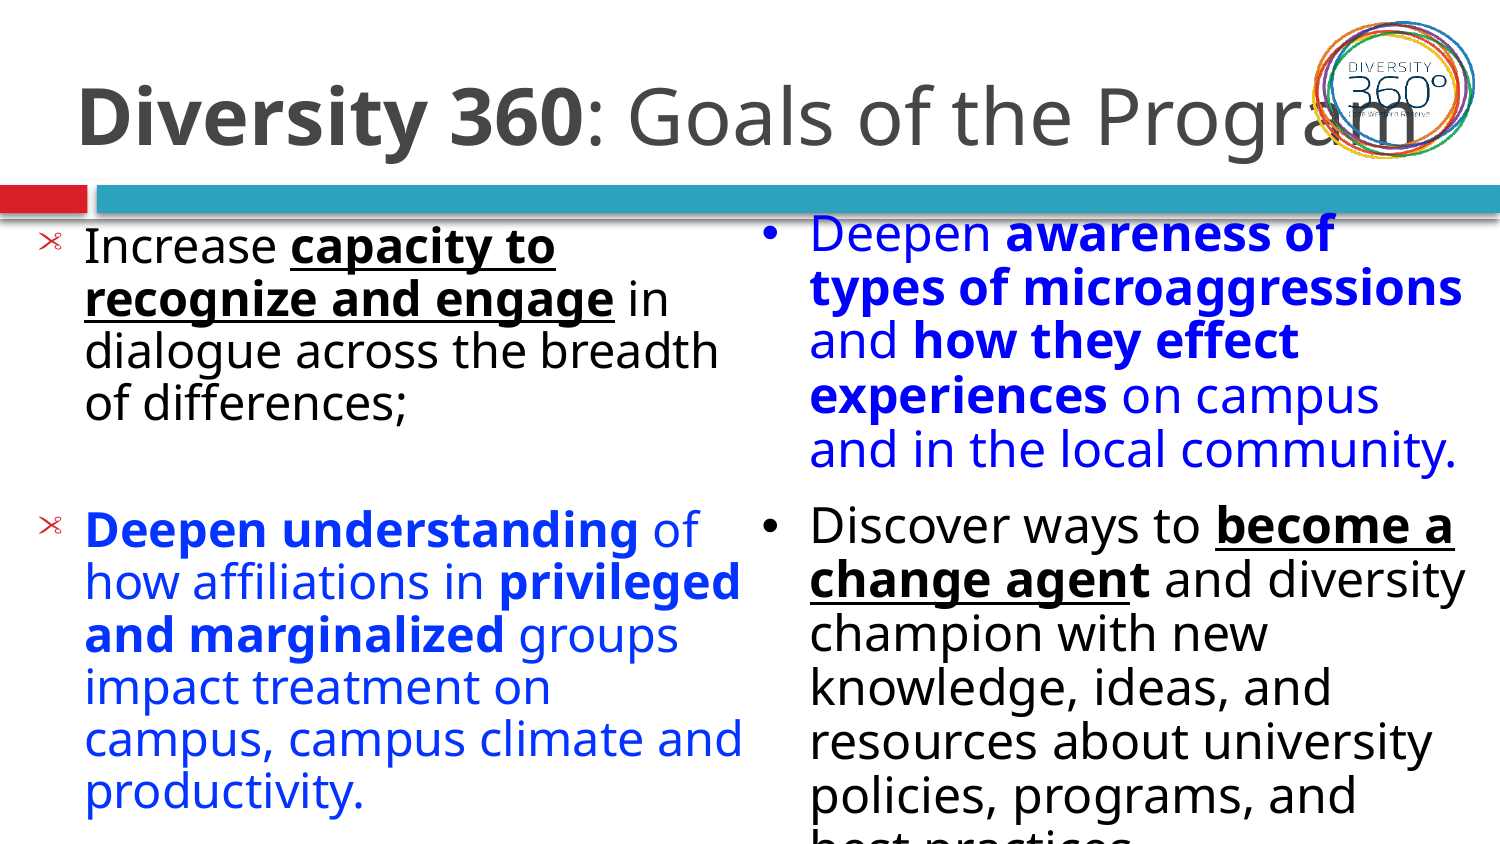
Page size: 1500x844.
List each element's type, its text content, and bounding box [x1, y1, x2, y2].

picture [1312, 21, 1475, 160]
text_box Deepen awareness of types of microaggressions and how they effect experiences on campus and in the local community. Discover ways to become a change agent and diversity champion with new knowledge, ideas, and resources about university policies, programs, and best practices. [754, 200, 1475, 844]
list Increase capacity to recognize and engage in dialogue across the breadth of differences; Deepen understanding of how affiliations in privileged and marginalized groups impact treatment on campus, campus climate and productivity. [37, 221, 747, 839]
title Diversity 360: Goals of the Program [75, 52, 1425, 175]
